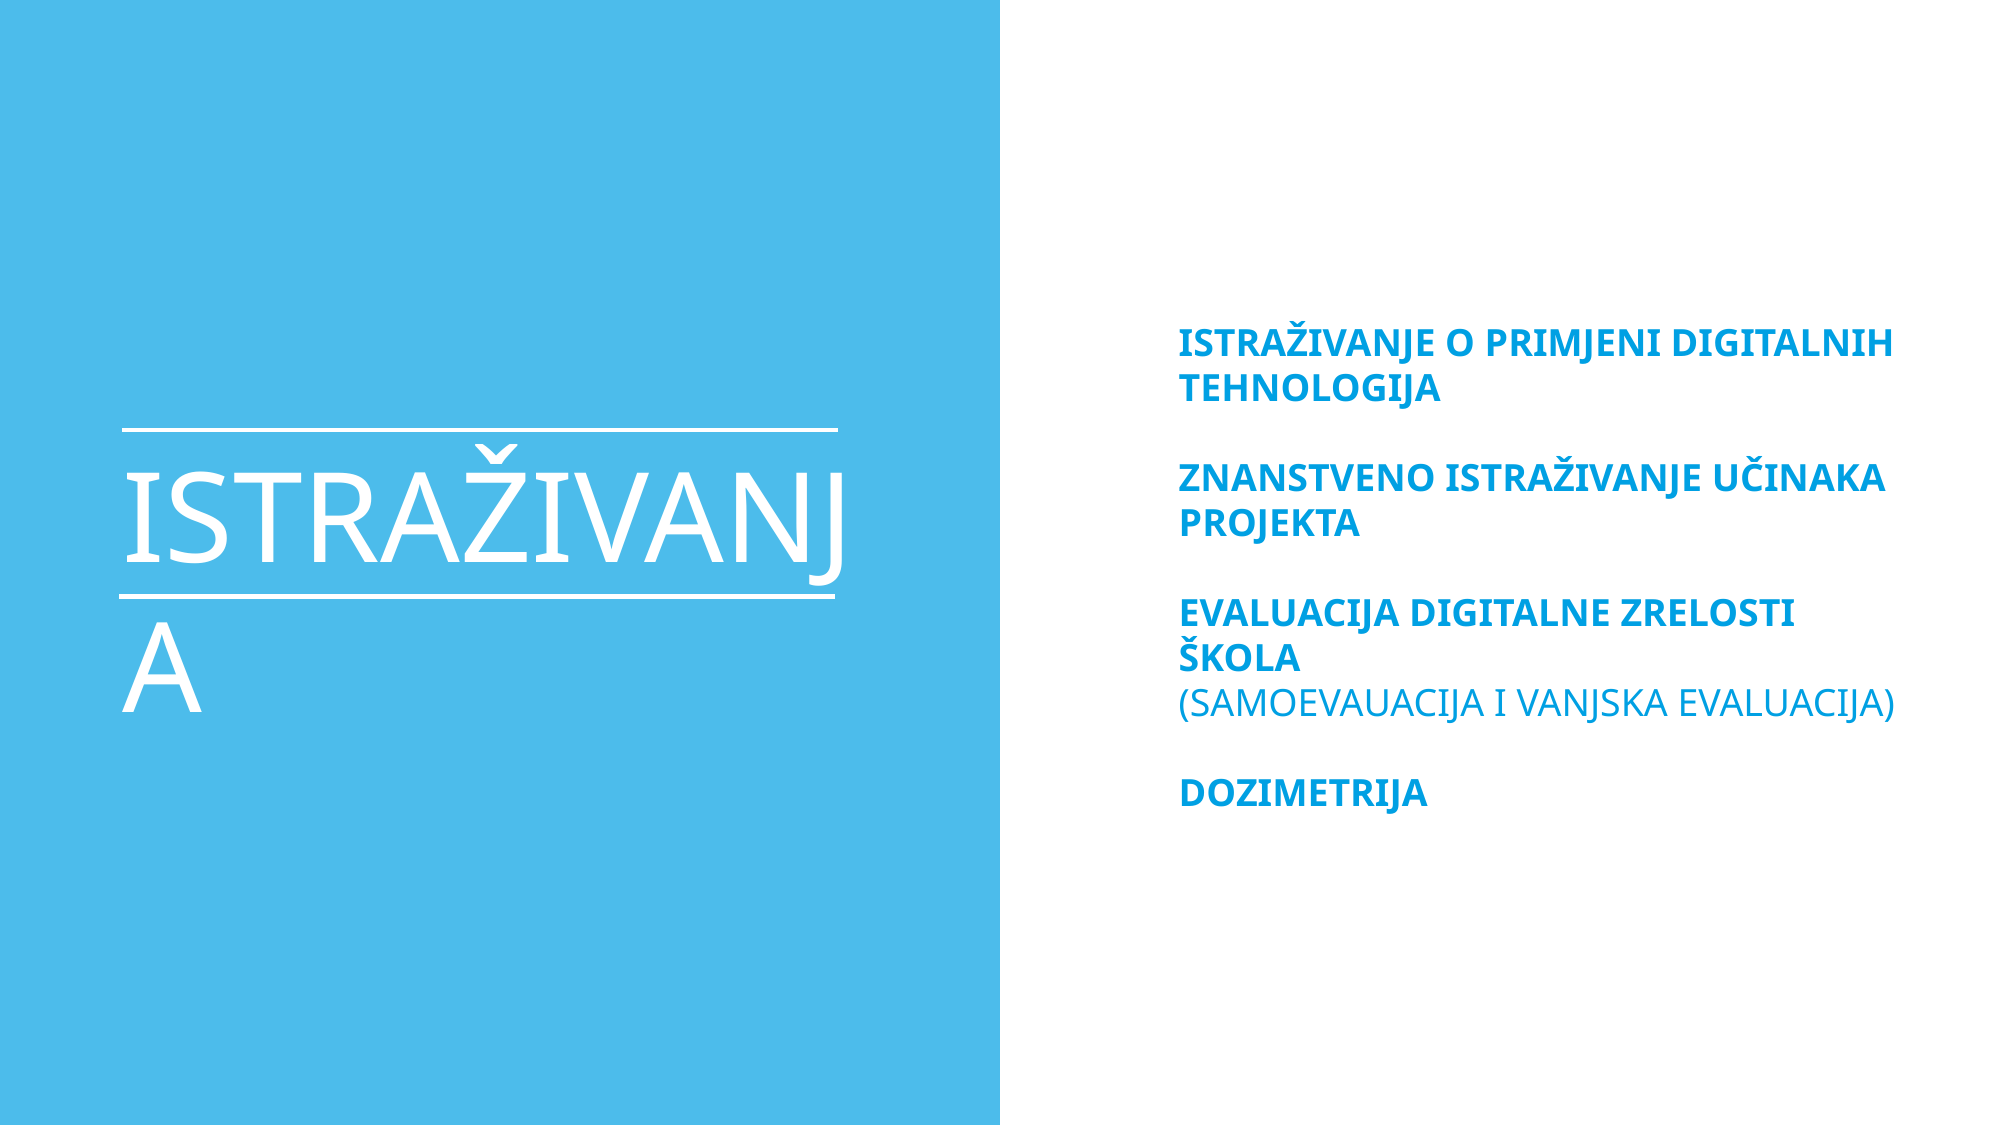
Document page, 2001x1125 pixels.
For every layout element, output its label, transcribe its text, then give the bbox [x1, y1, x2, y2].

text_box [0, 0, 1000, 1125]
text_box ISTRAŽIVANJE O PRIMJENI DIGITALNIH TEHNOLOGIJA ZNANSTVENO ISTRAŽIVANJE UČINAKA PROJEKTA EVALUACIJA DIGITALNE ZRELOSTI ŠKOLA (SAMOEVAUACIJA I VANJSKA EVALUACIJA) DOZIMETRIJA [1163, 311, 1942, 822]
